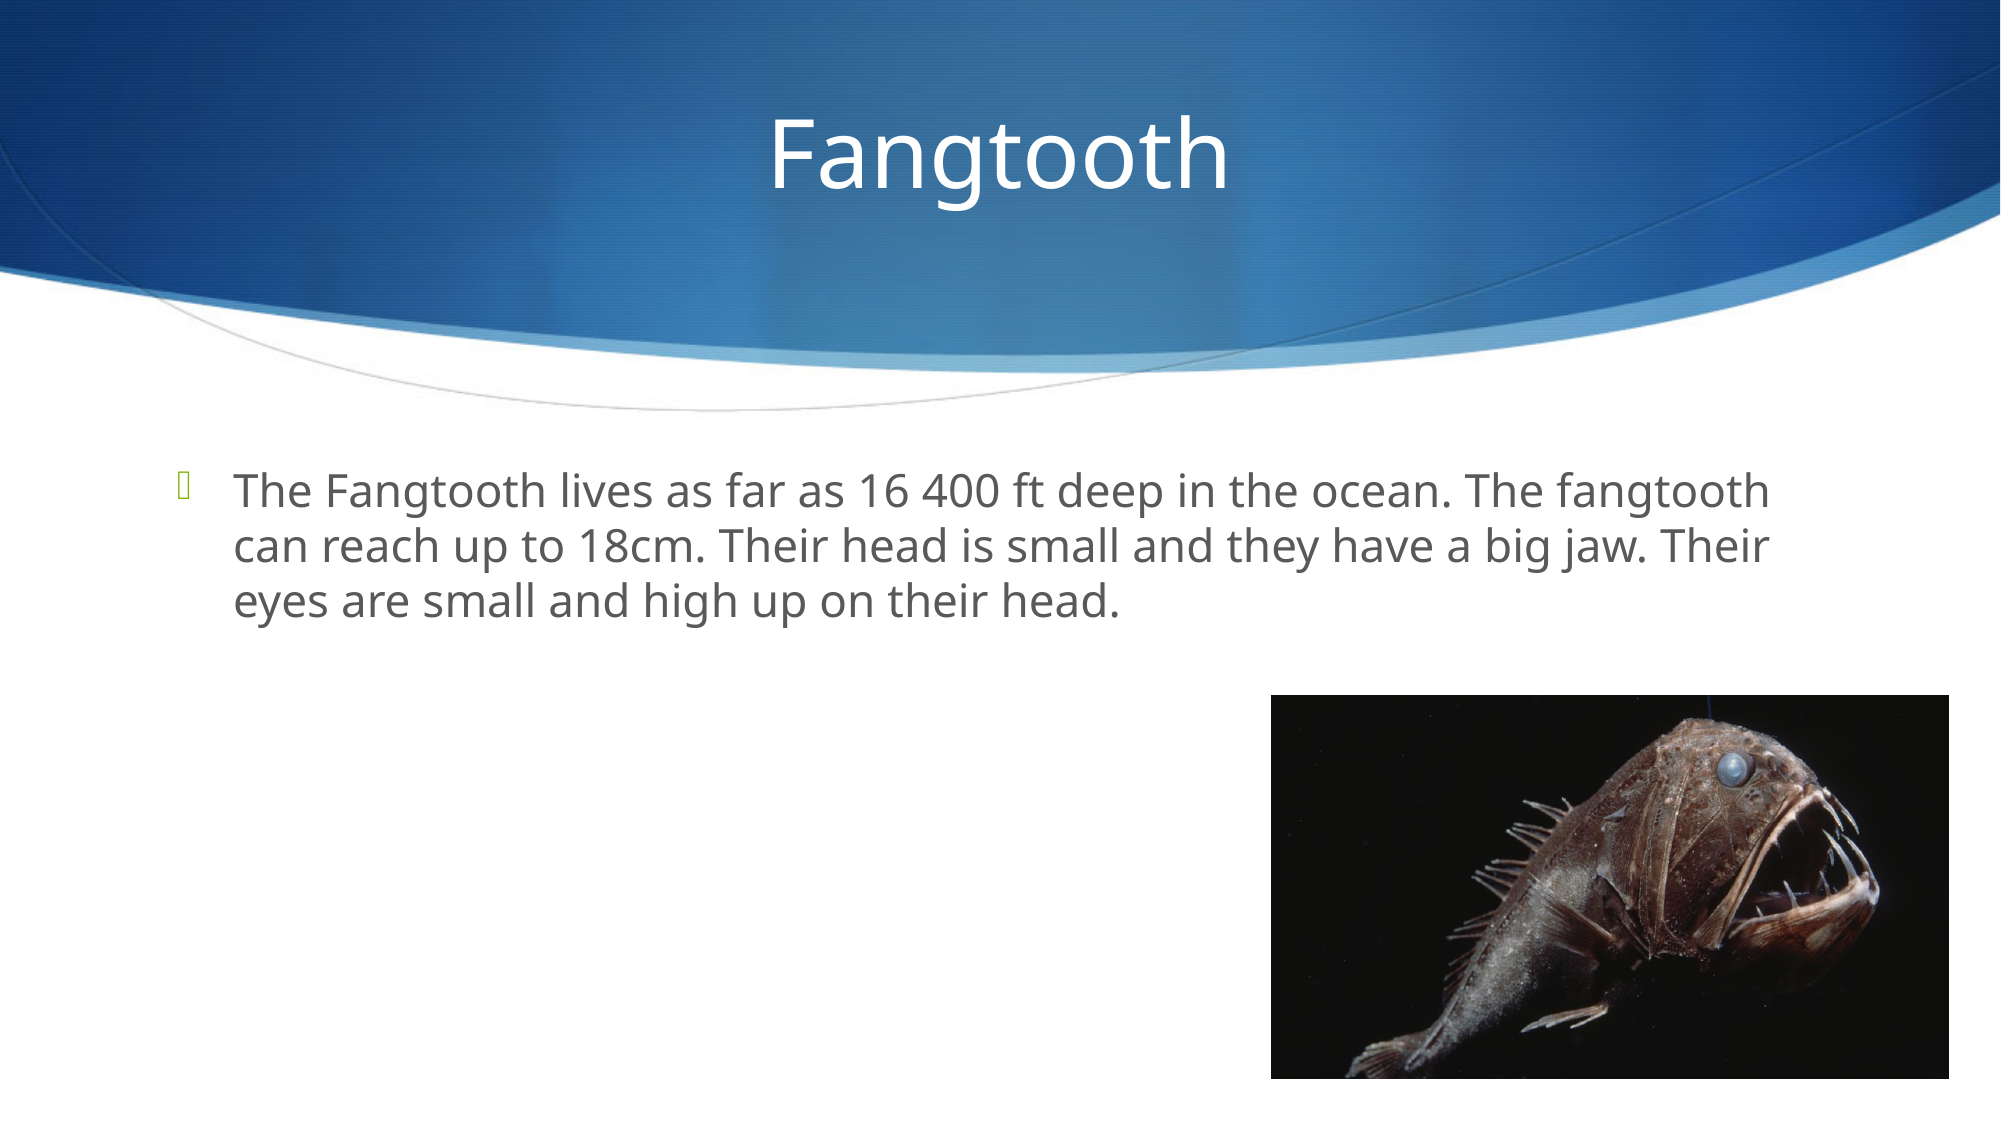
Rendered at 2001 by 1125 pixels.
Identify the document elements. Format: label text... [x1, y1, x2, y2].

title Fangtooth [99, 56, 1900, 245]
picture [0, 0, 2001, 1125]
list The Fangtooth lives as far as 16 400 ft deep in the ocean. The fangtooth can reach up to 18cm. Their head is small and they have a big jaw. Their eyes are small and high up on their head. [161, 454, 1838, 991]
